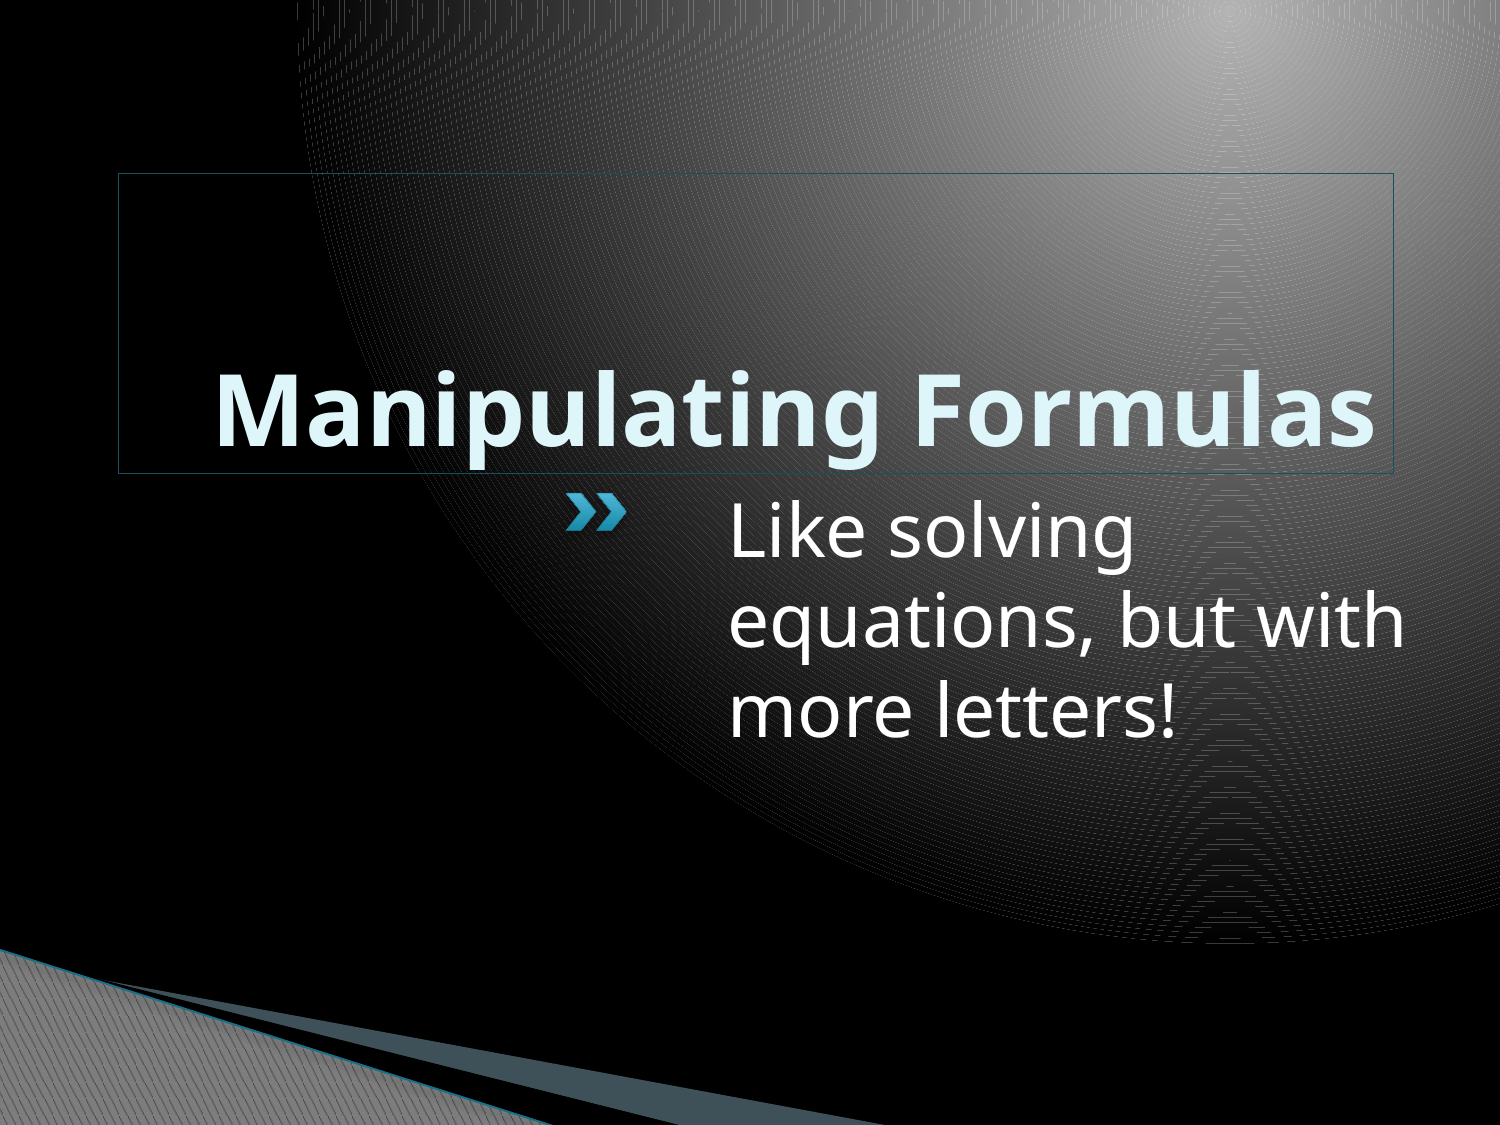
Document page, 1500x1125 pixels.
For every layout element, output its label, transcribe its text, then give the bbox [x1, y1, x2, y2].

picture [0, 952, 543, 1125]
list Like solving equations, but with more letters! [712, 474, 1425, 913]
title Manipulating Formulas [118, 173, 1394, 474]
